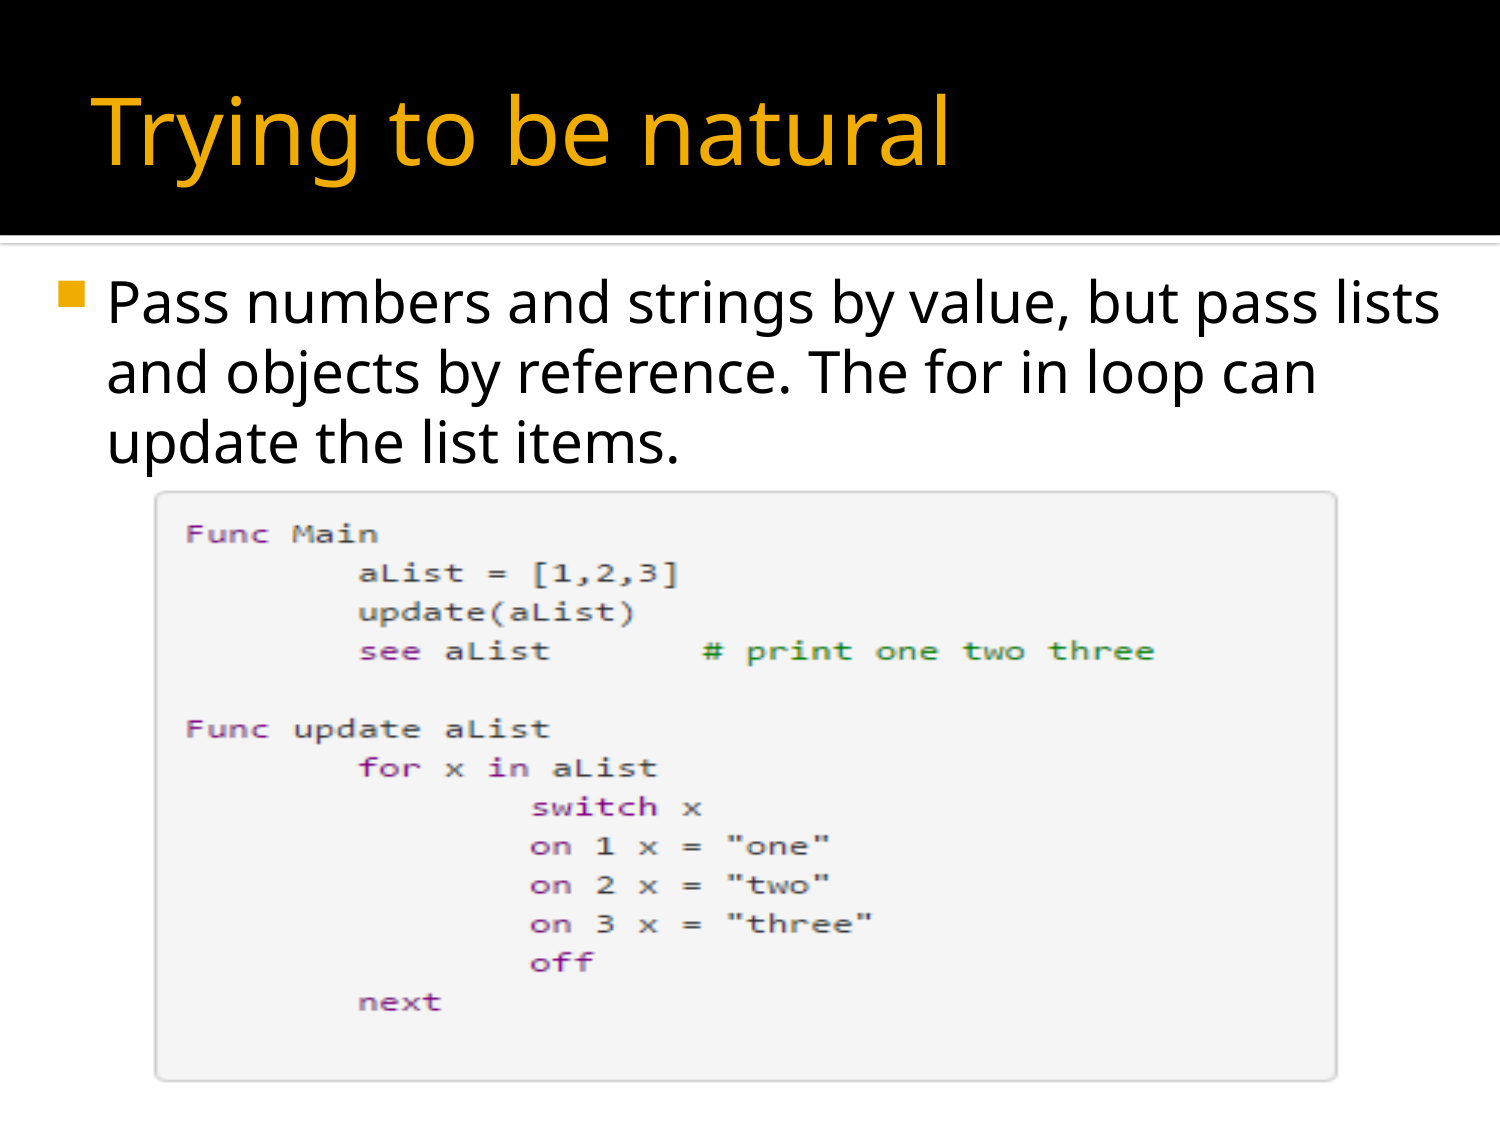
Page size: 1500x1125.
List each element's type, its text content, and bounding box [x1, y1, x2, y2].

picture [137, 487, 1363, 1100]
list Pass numbers and strings by value, but pass lists and objects by reference. The for in loop can update the list items. [24, 249, 1463, 1050]
title Trying to be natural [75, 25, 1425, 231]
